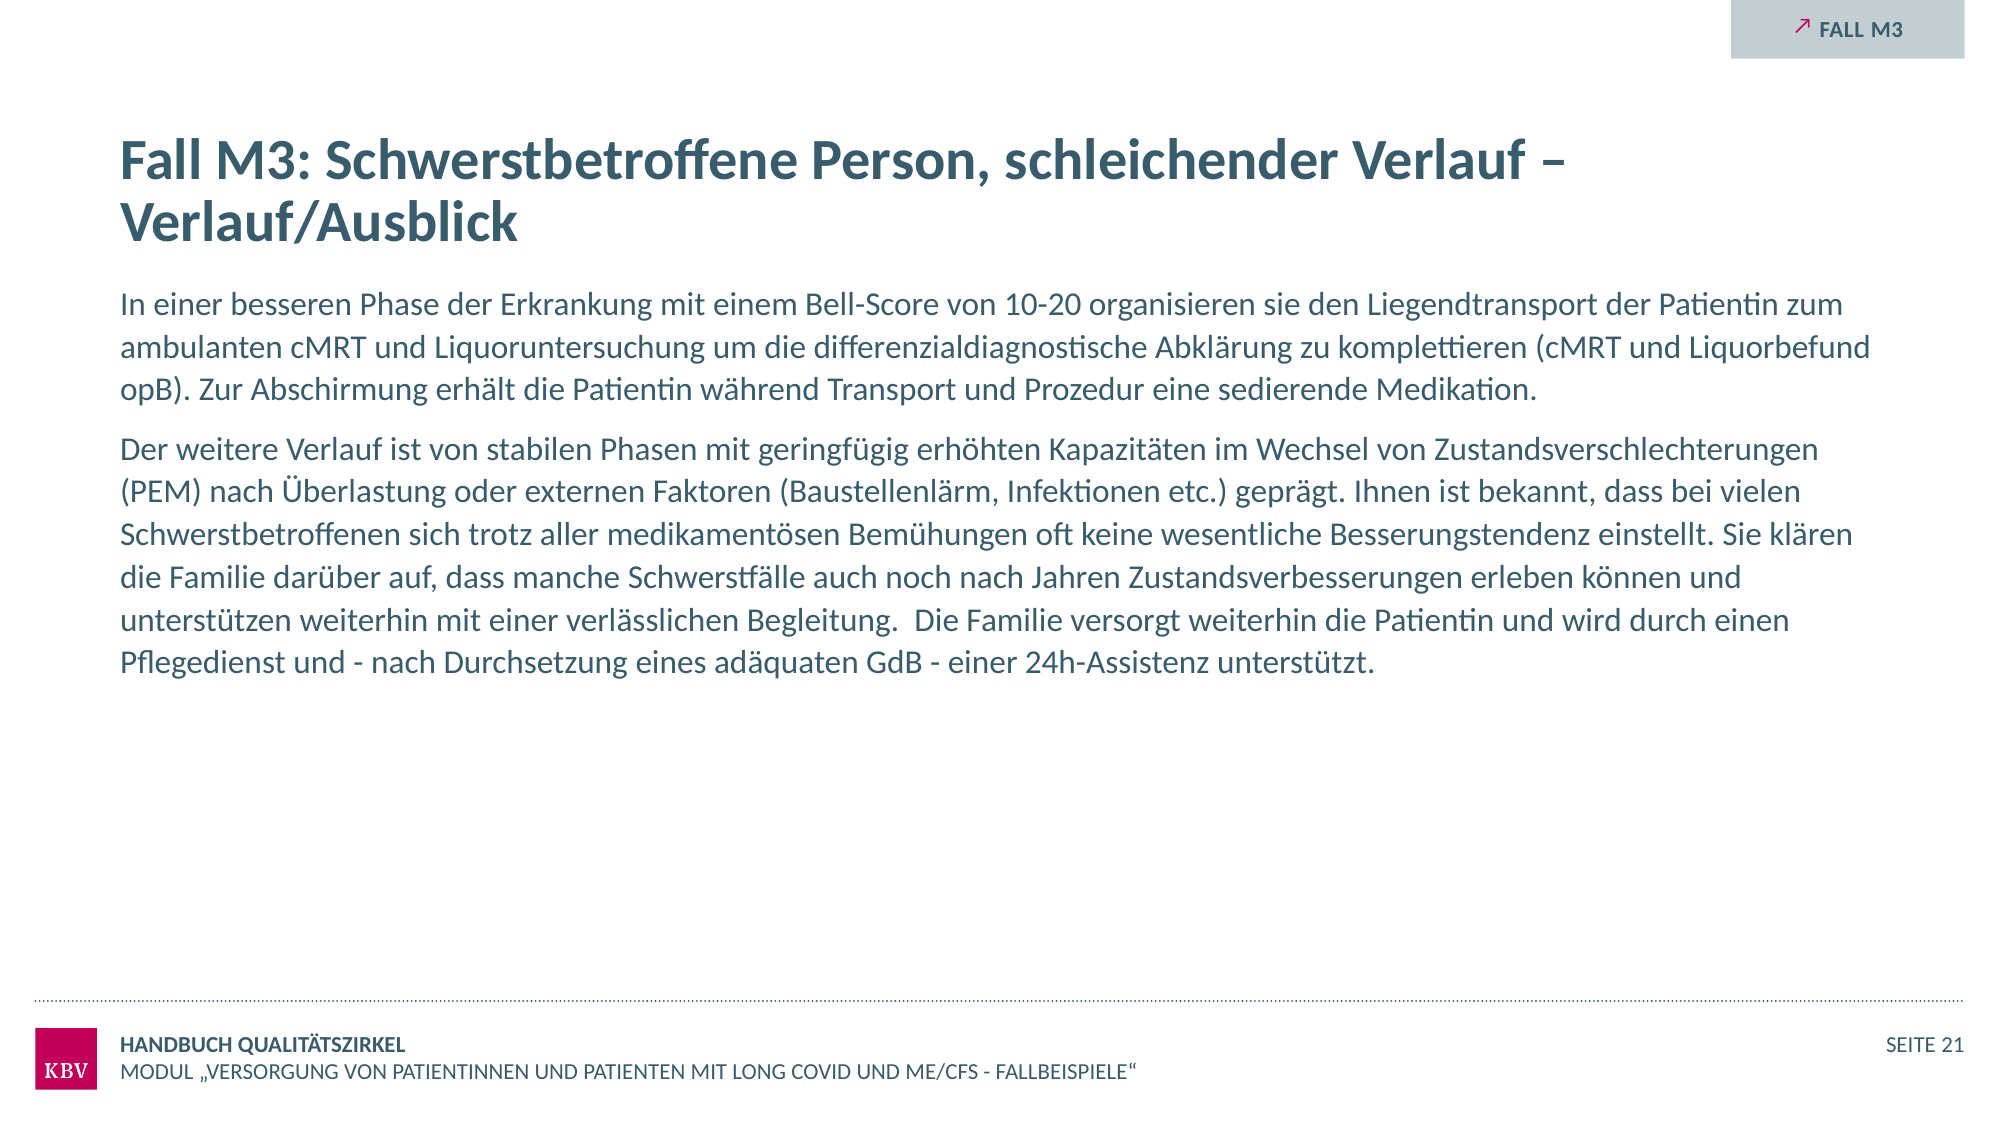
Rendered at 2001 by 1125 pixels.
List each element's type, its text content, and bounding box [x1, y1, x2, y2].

slide_number Seite 21 [1787, 1030, 1965, 1057]
list In einer besseren Phase der Erkrankung mit einem Bell-Score von 10-20 organisieren sie den Liegendtransport der Patientin zum ambulanten cMRT und Liquoruntersuchung um die differenzialdiagnostische Abklärung zu komplettieren (cMRT und Liquorbefund opB). Zur Abschirmung erhält die Patientin während Transport und Prozedur eine sedierende Medikation. Der weitere Verlauf ist von stabilen Phasen mit geringfügig erhöhten Kapazitäten im Wechsel von Zustandsverschlechterungen (PEM) nach Überlastung oder externen Faktoren (Baustellenlärm, Infektionen etc.) geprägt. Ihnen ist bekannt, dass bei vielen Schwerstbetroffenen sich trotz aller medikamentösen Bemühungen oft keine wesentliche Besserungstendenz einstellt. Sie klären die Familie darüber auf, dass manche Schwerstfälle auch noch nach Jahren Zustandsverbesserungen erleben können und unterstützen weiterhin mit einer verlässlichen Begleitung. Die Familie versorgt weiterhin die Patientin und wird durch einen Pflegedienst und - nach Durchsetzung eines adäquaten GdB - einer 24h-Assistenz unterstützt. [120, 279, 1880, 1005]
slide_number Modul „Versorgung von Patientinnen und Patienten mit Long COVID und ME/CFS - Fallbeispiele“ [120, 1057, 1668, 1084]
footer Handbuch Qualitätszirkel [120, 1030, 1668, 1057]
list Fall M3 [1731, 0, 1965, 59]
title Fall M3: Schwerstbetroffene Person, schleichender Verlauf – Verlauf/Ausblick [120, 129, 1880, 201]
